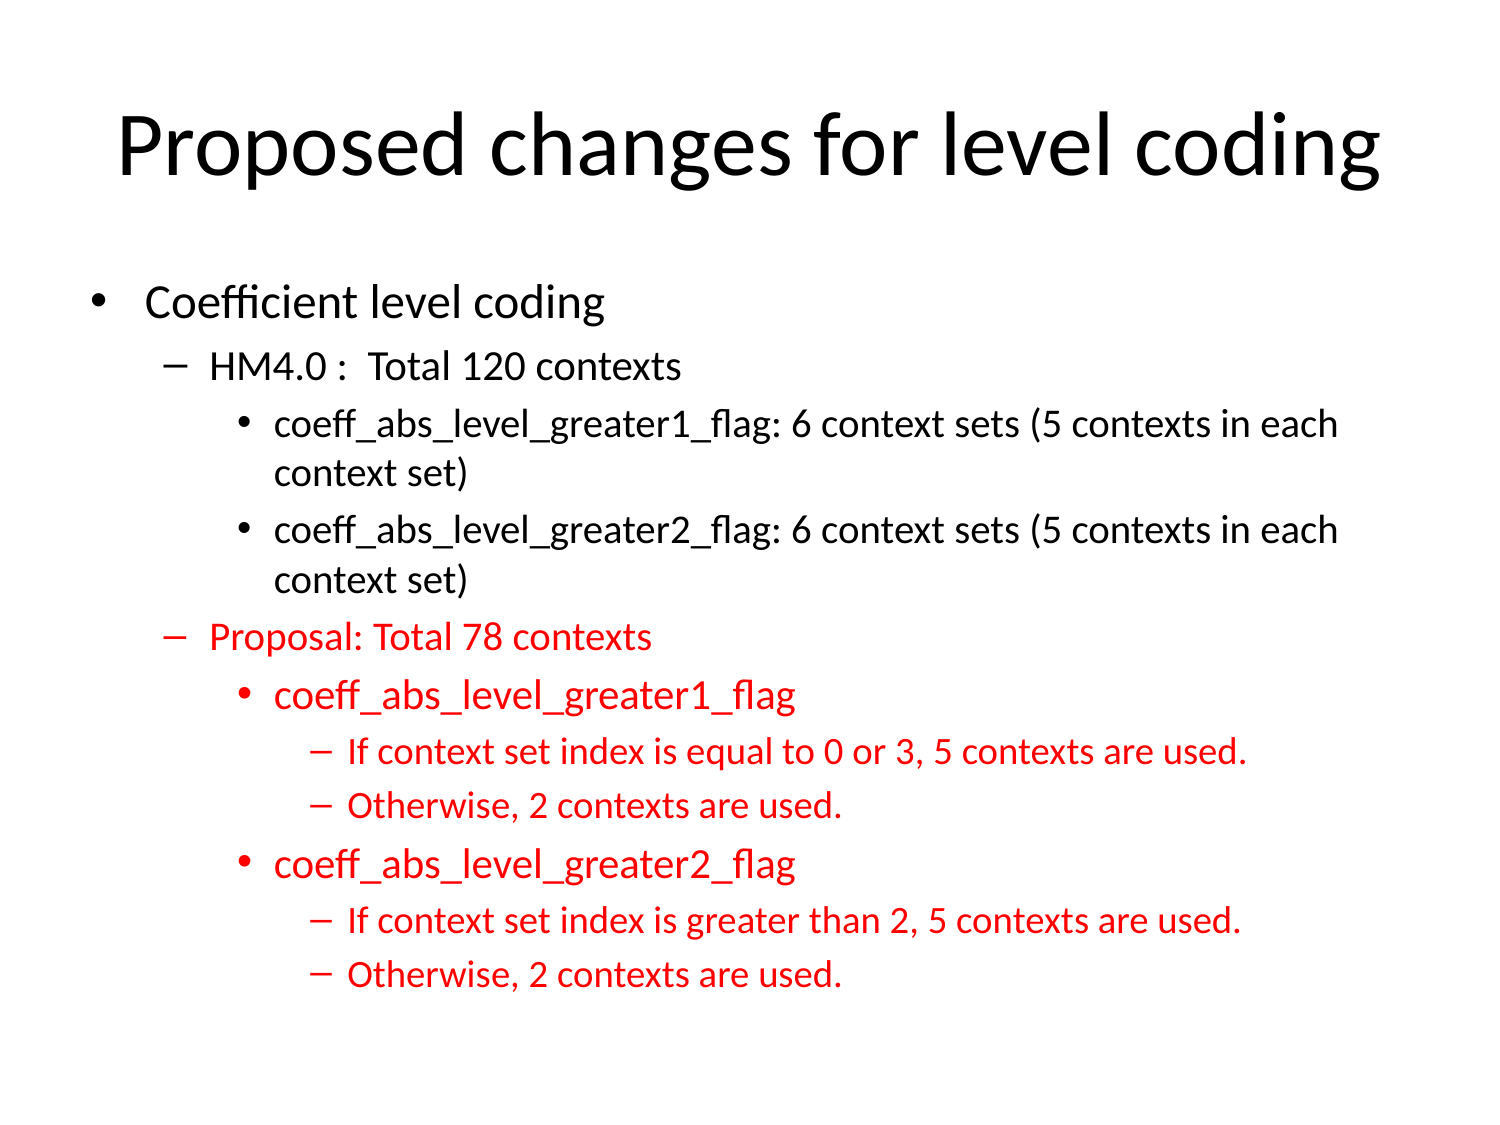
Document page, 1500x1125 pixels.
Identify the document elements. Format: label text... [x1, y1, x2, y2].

title Proposed changes for level coding [75, 45, 1425, 233]
list Coefficient level coding HM4.0 : Total 120 contexts coeff_abs_level_greater1_flag: 6 context sets (5 contexts in each context set) coeff_abs_level_greater2_flag: 6 context sets (5 contexts in each context set) Proposal: Total 78 contexts coeff_abs_level_greater1_flag If context set index is equal to 0 or 3, 5 contexts are used. Otherwise, 2 contexts are used. coeff_abs_level_greater2_flag If context set index is greater than 2, 5 contexts are used. Otherwise, 2 contexts are used. [75, 262, 1425, 1005]
